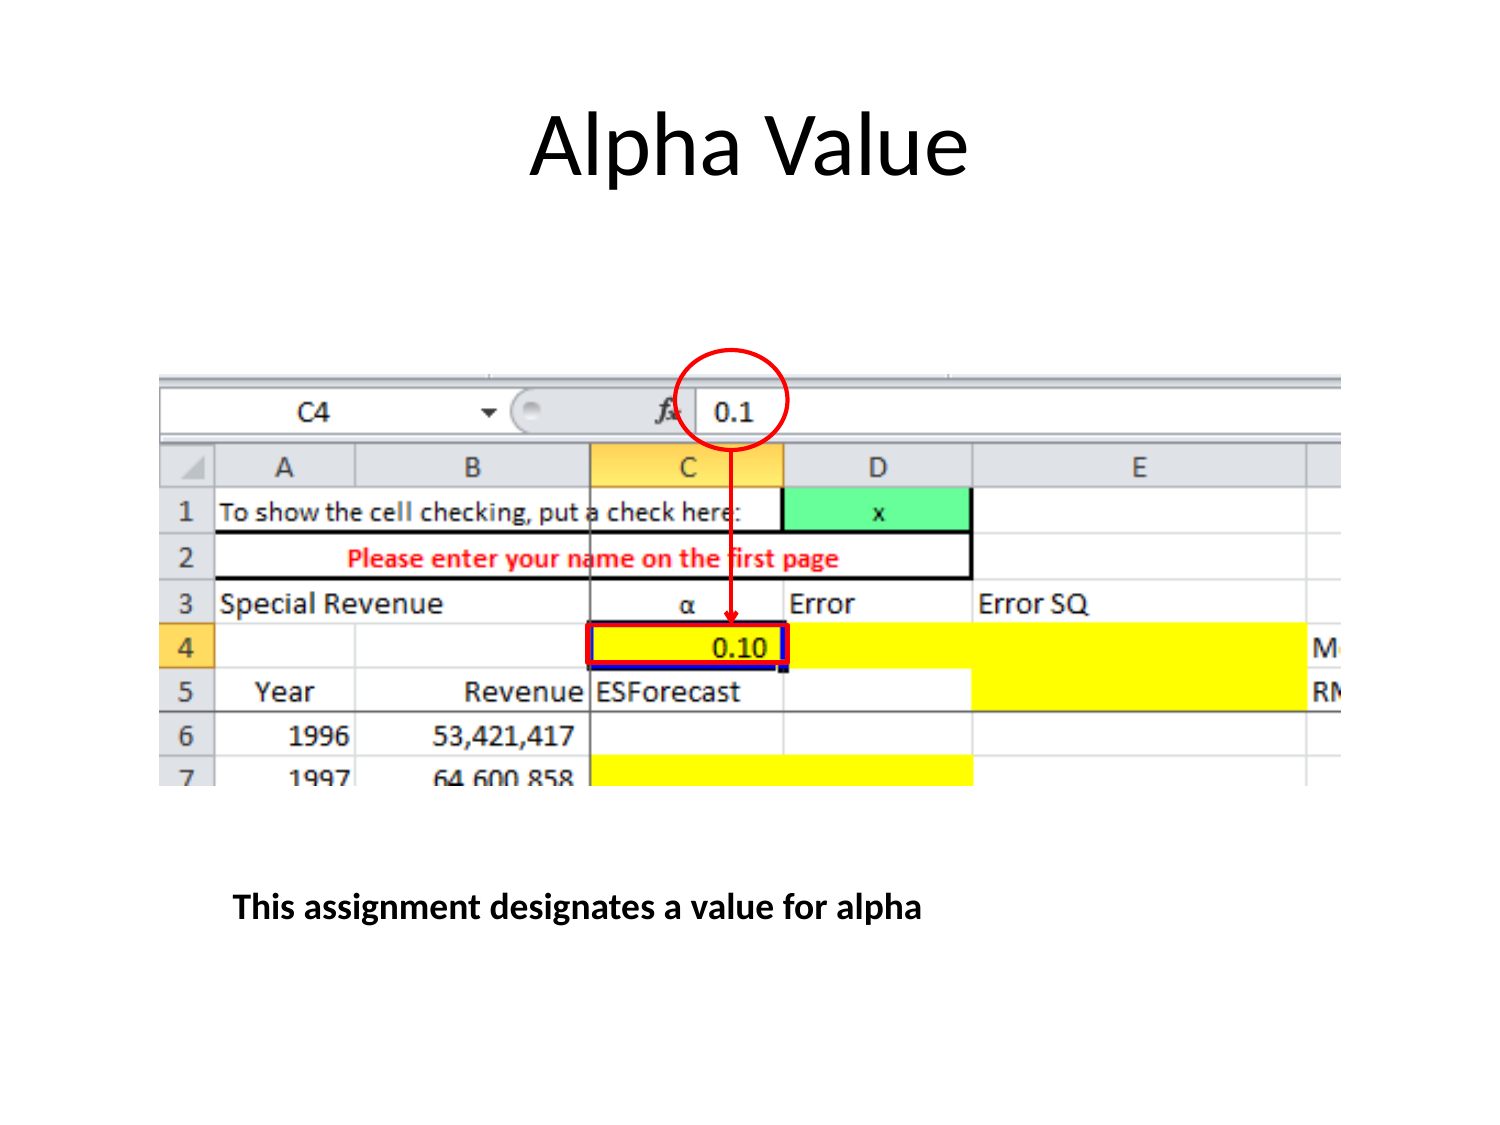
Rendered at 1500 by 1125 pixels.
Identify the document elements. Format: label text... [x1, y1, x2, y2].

text_box This assignment designates a value for alpha [217, 874, 939, 935]
text_box [681, 347, 782, 373]
title Alpha Value [75, 45, 1425, 233]
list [158, 374, 1341, 787]
